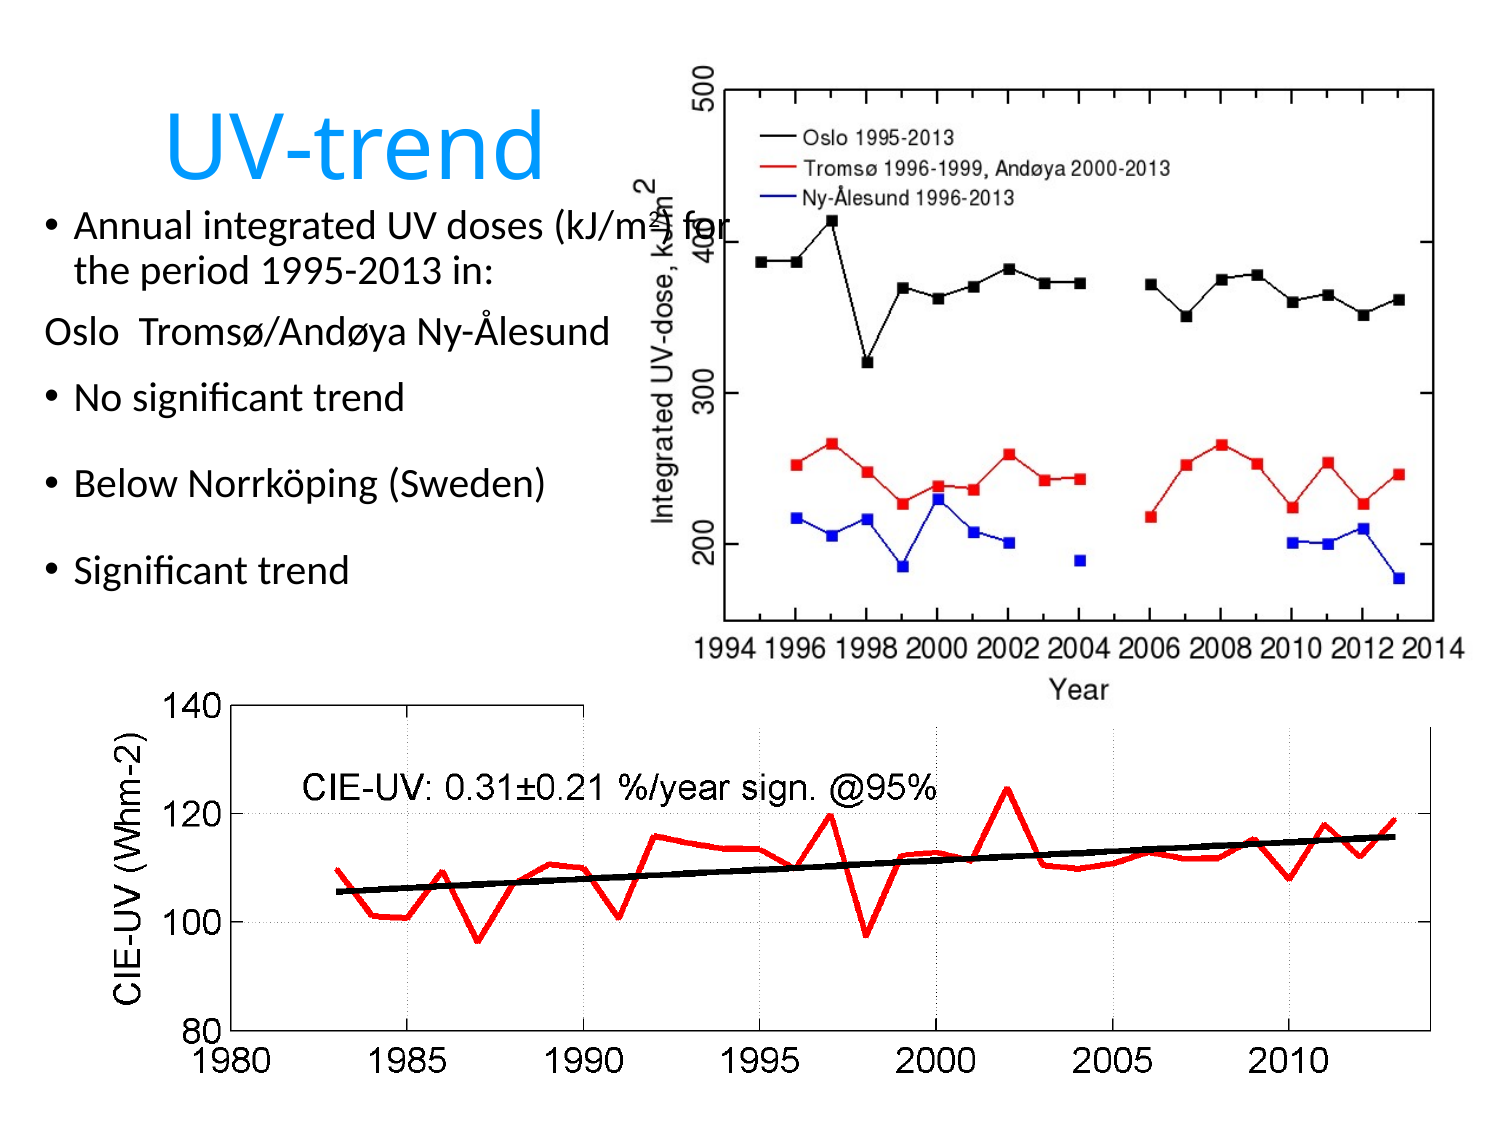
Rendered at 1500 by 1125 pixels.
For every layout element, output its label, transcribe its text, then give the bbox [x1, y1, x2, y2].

title UV-trend [147, 66, 584, 196]
picture [29, 19, 1500, 1125]
list Annual integrated UV doses (kJ/m2) for the period 1995-2013 in: Oslo Tromsø/Andøya Ny-Ålesund No significant trend Below Norrköping (Sweden) Significant trend [29, 196, 584, 550]
